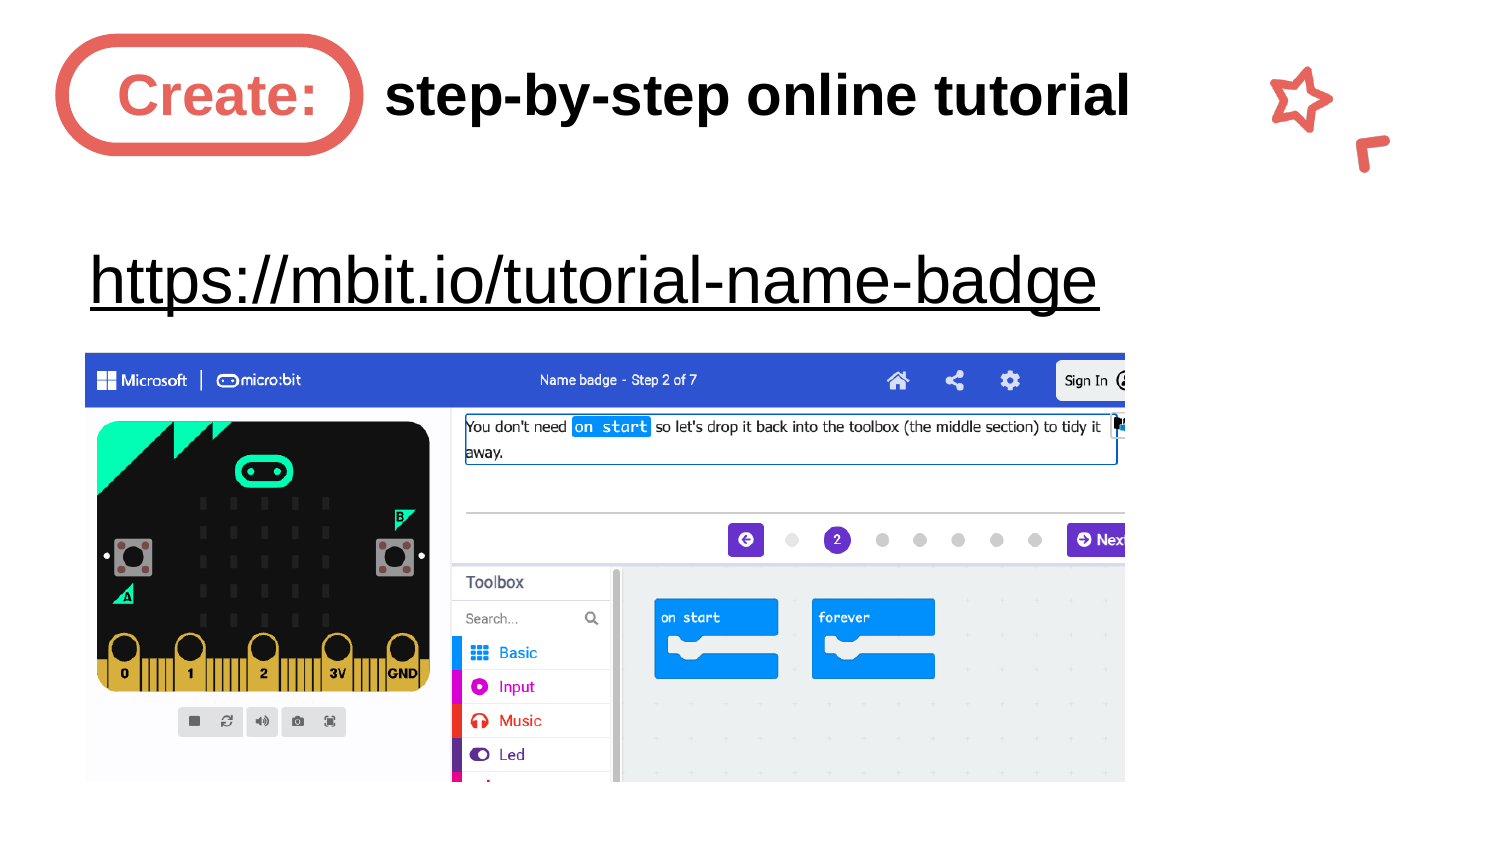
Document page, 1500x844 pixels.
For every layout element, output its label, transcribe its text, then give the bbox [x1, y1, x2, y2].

picture [1269, 66, 1414, 191]
text_box https://mbit.io/tutorial-name-badge [75, 229, 1134, 324]
title Create: step-by-step online tutorial [110, 34, 1144, 159]
picture [85, 351, 1125, 782]
text_box [60, 39, 358, 151]
